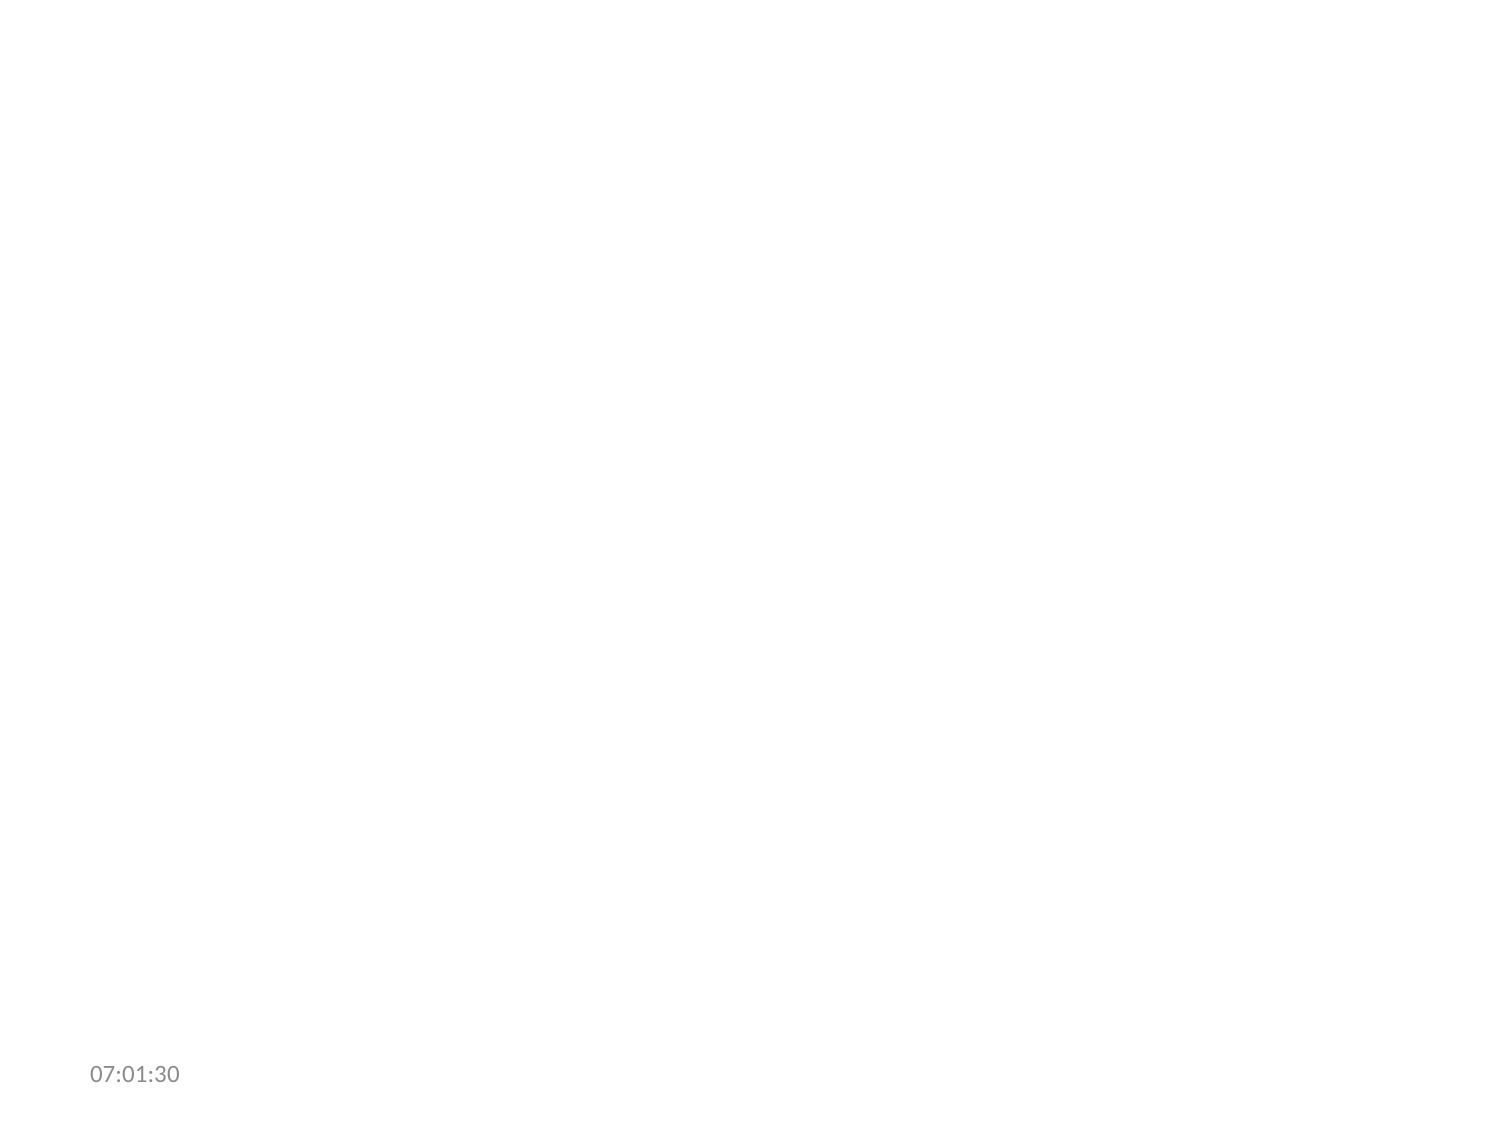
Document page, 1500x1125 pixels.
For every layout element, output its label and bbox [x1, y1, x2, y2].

slide_number [75, 1042, 425, 1103]
